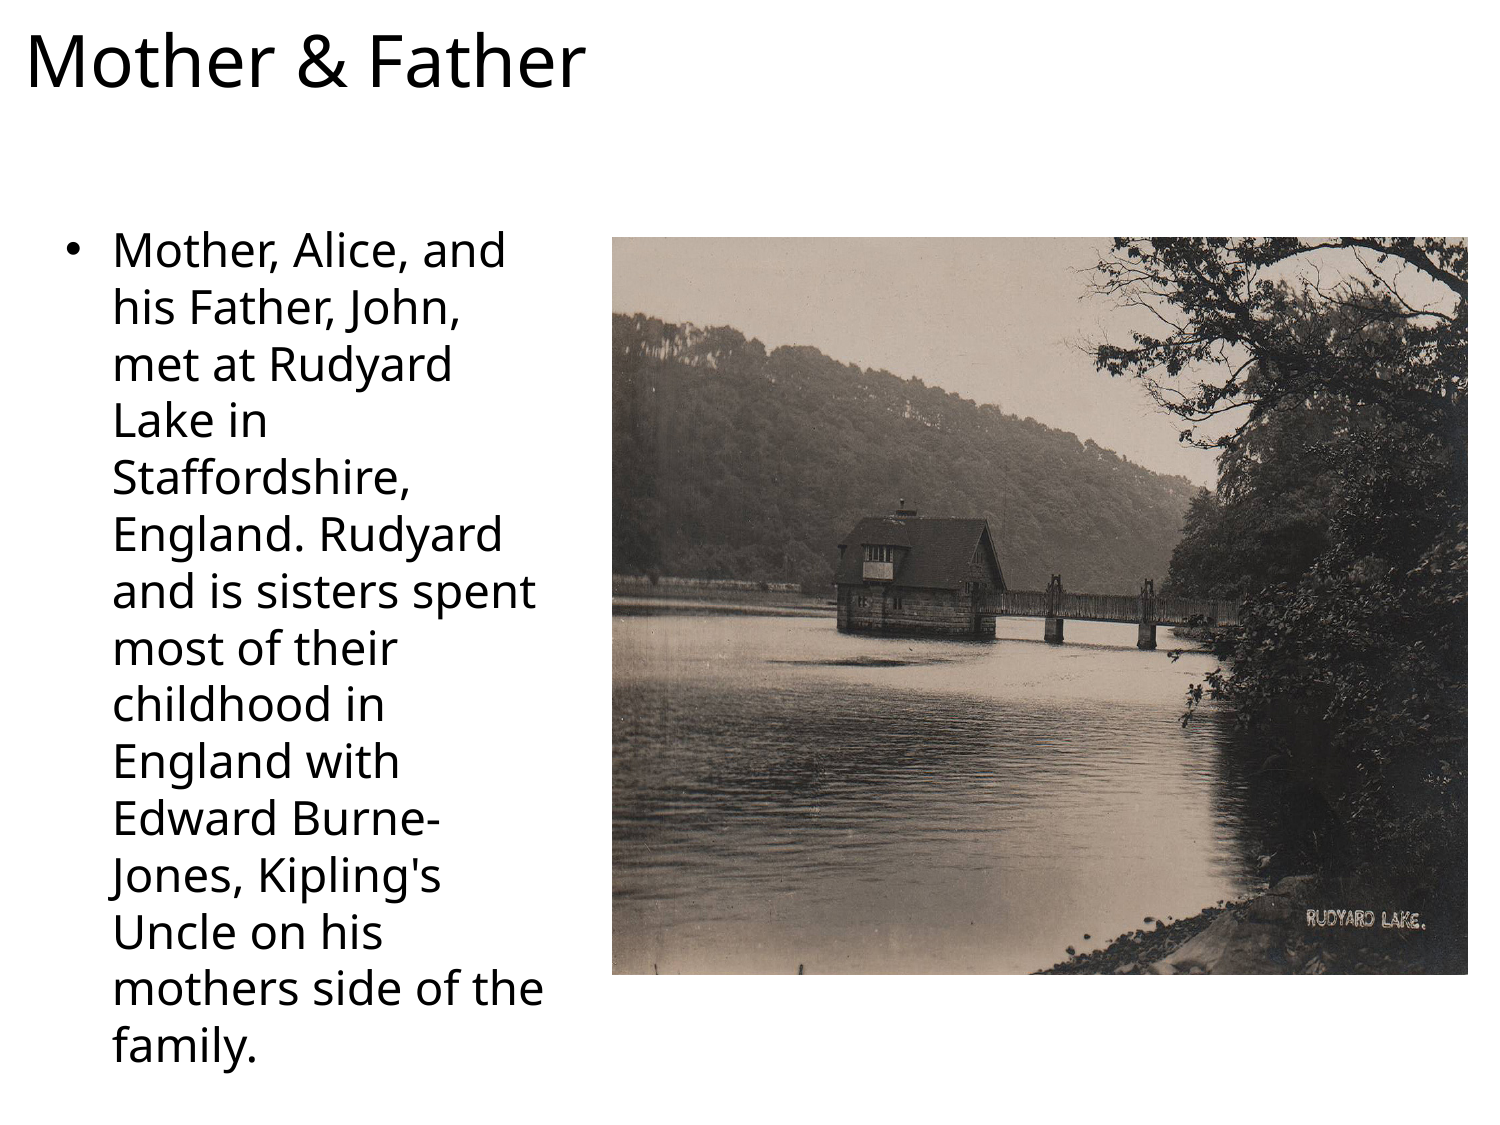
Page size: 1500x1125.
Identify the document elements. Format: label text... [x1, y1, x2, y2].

list Mother, Alice, and his Father, John, met at Rudyard Lake in Staffordshire, England. Rudyard and is sisters spent most of their childhood in England with Edward Burne-Jones, Kipling's Uncle on his mothers side of the family. [50, 212, 563, 1088]
title Mother & Father [0, 0, 613, 118]
picture [612, 237, 1468, 976]
